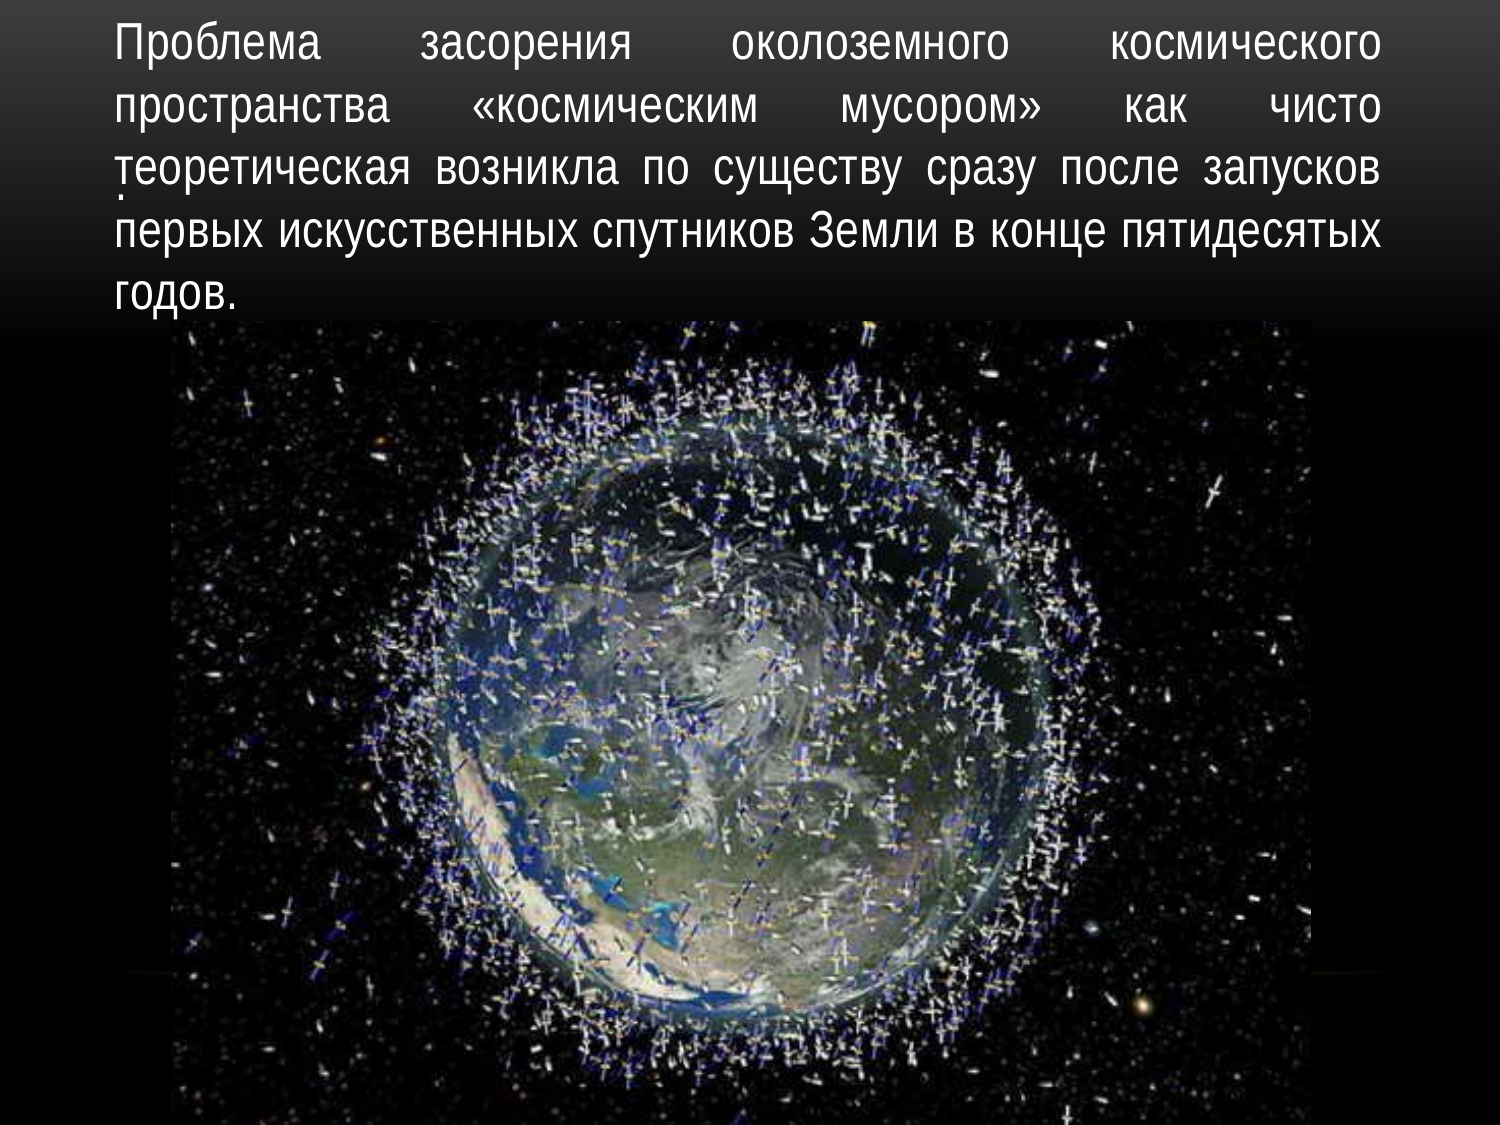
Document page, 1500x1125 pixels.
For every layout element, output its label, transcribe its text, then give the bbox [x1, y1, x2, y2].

list Проблема засорения околоземного космического пространства «космическим мусором» как чисто теоретическая возникла по существу сразу после запусков первых искусственных спутников Земли в конце пятидесятых годов. [99, 0, 1400, 374]
picture [0, 0, 1500, 1125]
